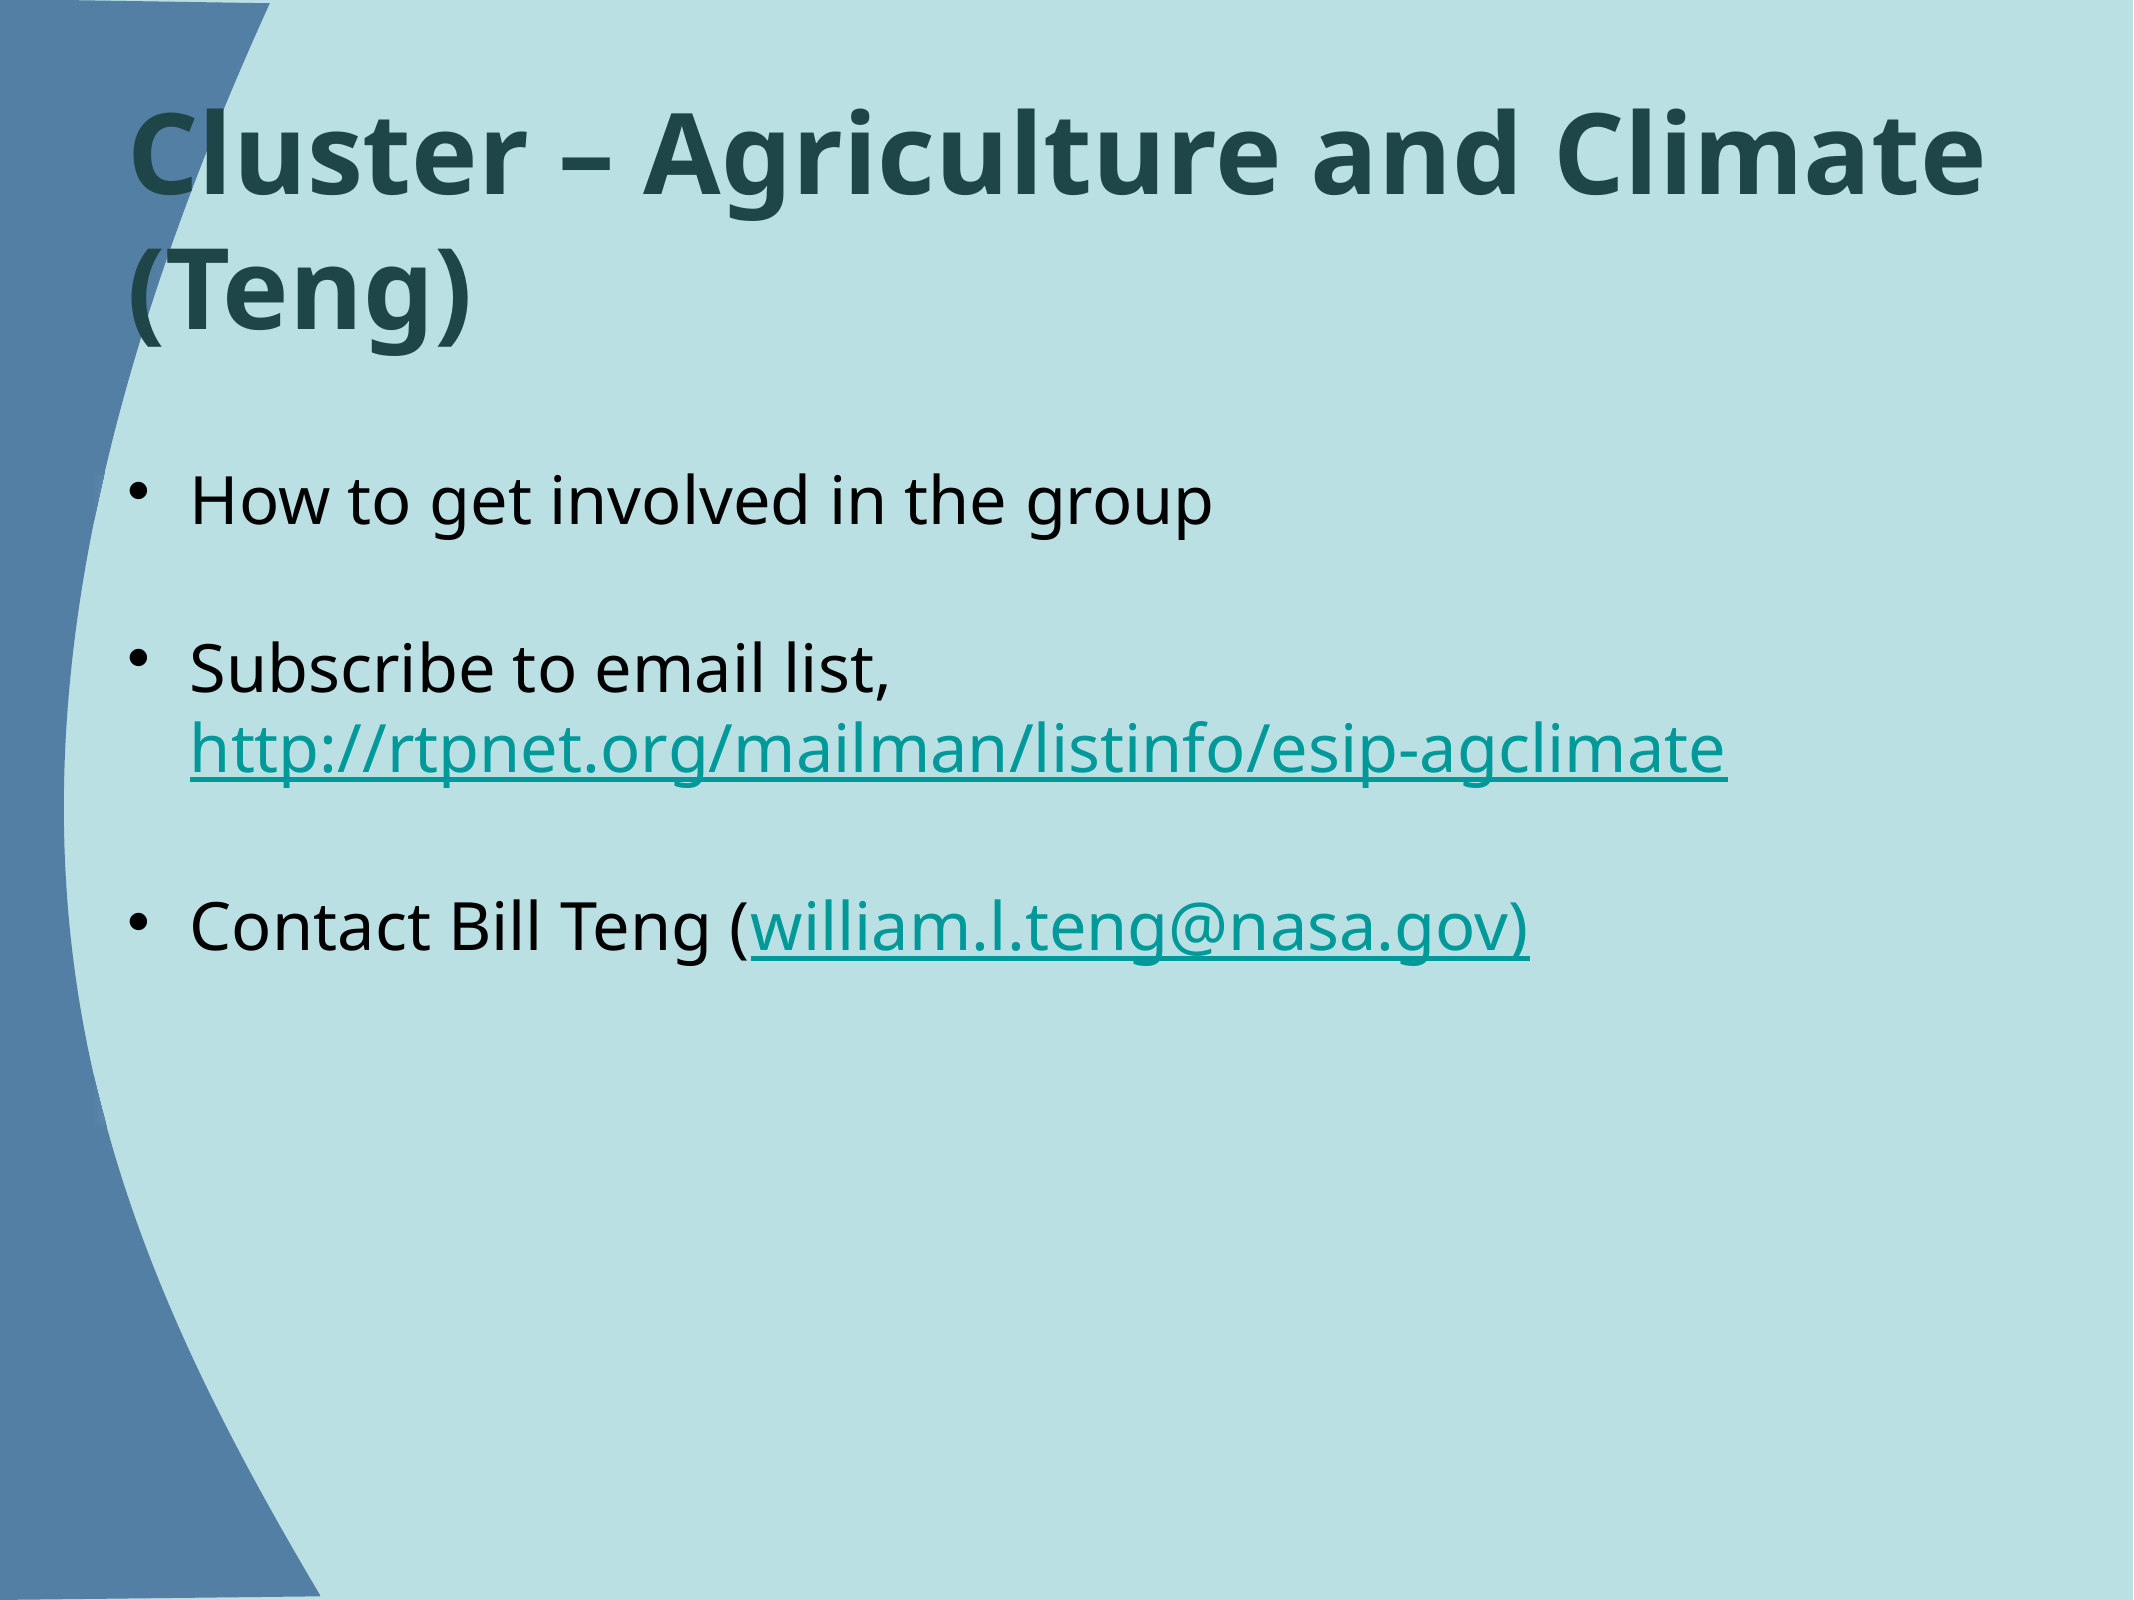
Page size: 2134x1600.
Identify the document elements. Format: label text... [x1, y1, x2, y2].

text_box [0, 0, 321, 1600]
title Cluster – Agriculture and Climate (Teng) [106, 63, 2028, 374]
list How to get involved in the group Subscribe to email list, http://rtpnet.org/mailman/listinfo/esip-agclimate Contact Bill Teng (william.l.teng@nasa.gov) [106, 436, 2028, 1463]
